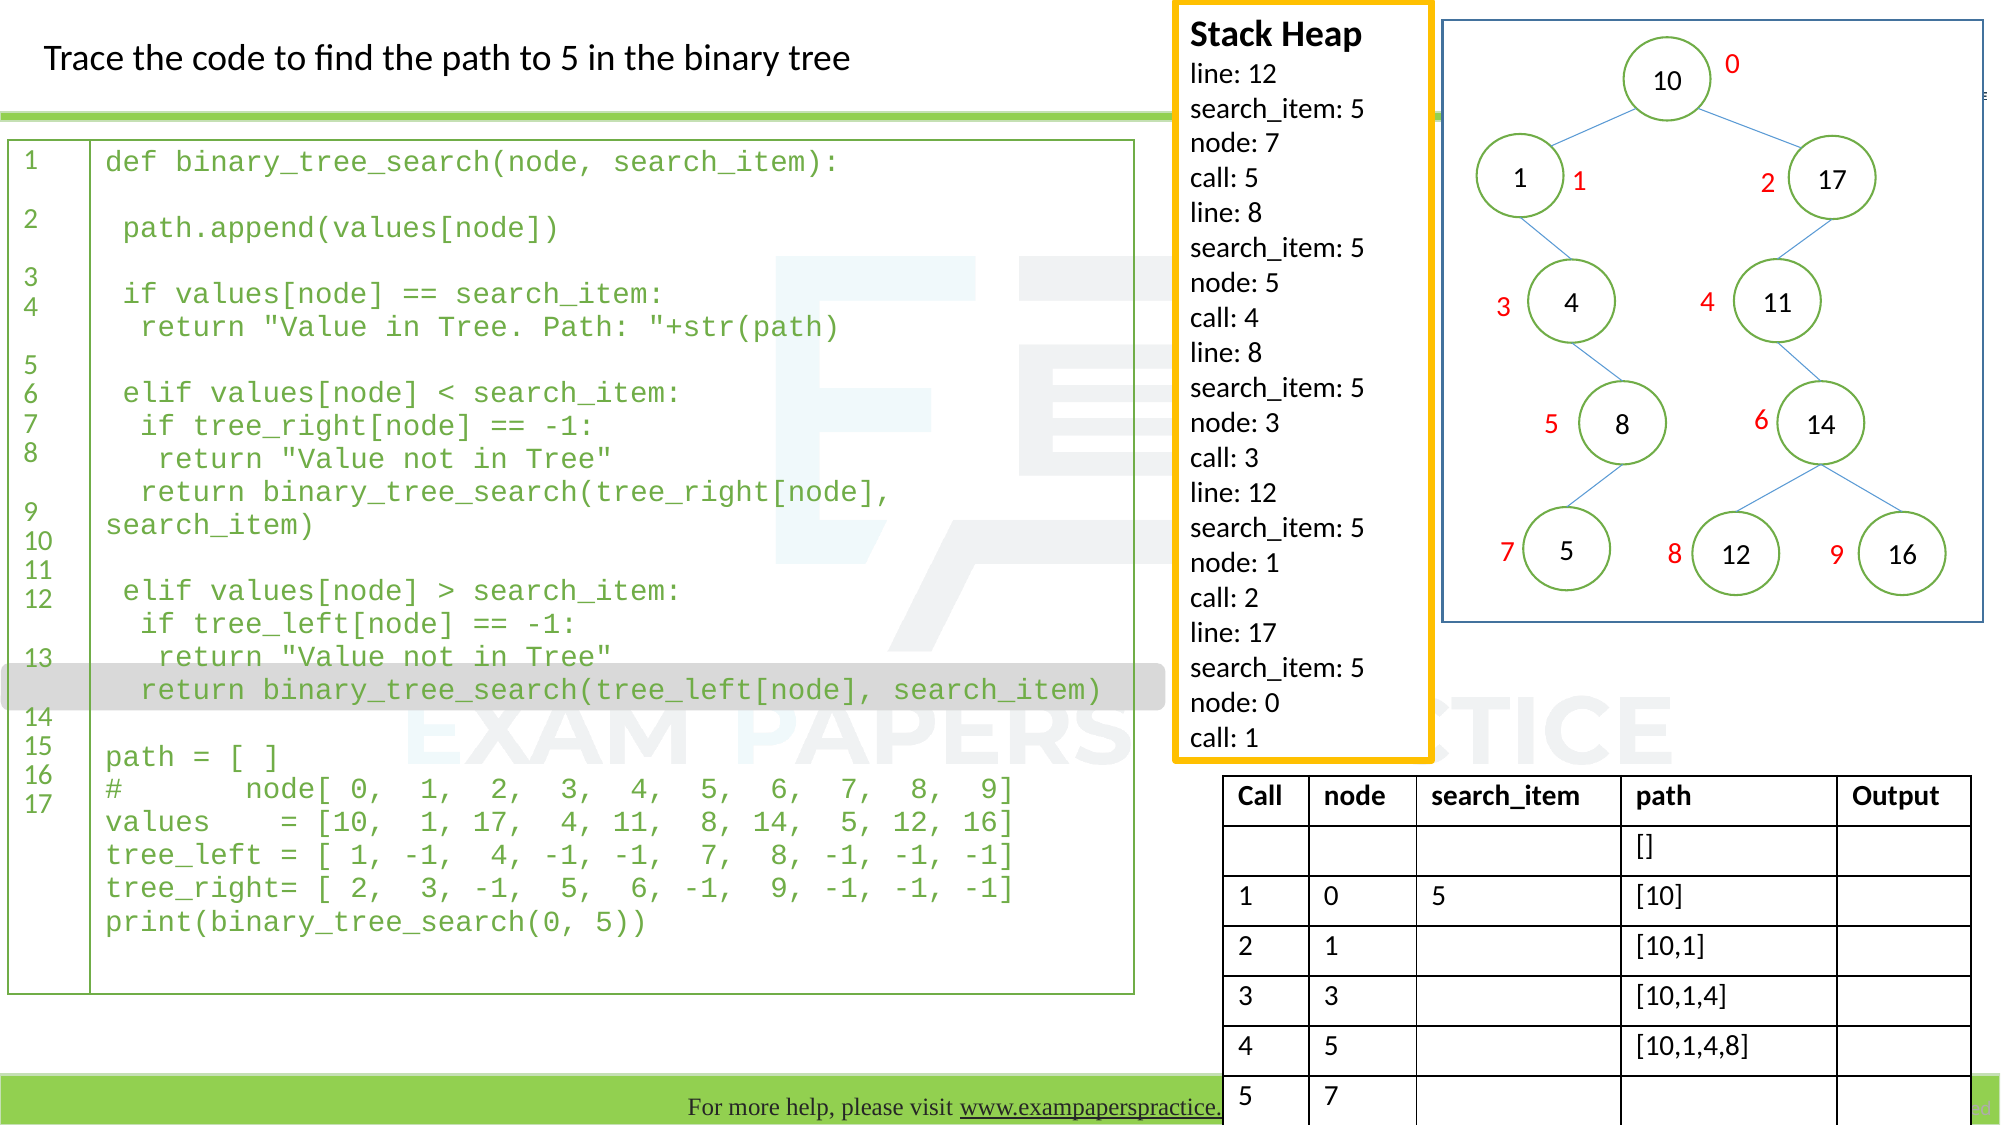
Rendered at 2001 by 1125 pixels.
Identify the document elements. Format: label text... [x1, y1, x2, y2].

table_cell [1417, 827, 1620, 875]
table_header node [1310, 777, 1416, 825]
table_cell [1417, 1077, 1620, 1125]
table_cell [10,1] [1622, 927, 1836, 975]
text_box Stack Heap line: 12 search_item: 5 node: 7 call: 5 line: 8 search_item: 5 node: 5 call: 4 line: 8 search_item: 5 node: 3 call: 3 line: 12 search_item: 5 node: 1 call: 2 line: 17 search_item: 5 node: 0 call: 1 [1175, 1, 1432, 761]
table_cell [10] [1622, 877, 1836, 925]
table_cell [1838, 1077, 1970, 1125]
table_cell [1838, 977, 1970, 1025]
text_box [1442, 20, 1984, 623]
table_cell 1 [1310, 927, 1416, 975]
text_box [1135, 663, 1166, 711]
table_cell [1838, 827, 1970, 875]
table_header Call [1224, 777, 1308, 825]
table_cell [1417, 927, 1620, 975]
table_header search_item [1417, 777, 1620, 825]
table_cell [1838, 877, 1970, 925]
table_header def binary_tree_search(node, search_item): path.append(values[node]) if values[node] == search_item: return "Value in Tree. Path: "+str(path) elif values[node] < search_item: if tree_right[node] == -1: return "Value not in Tree" return binary_tree_search(tree_right[node], search_item) elif values[node] > search_item: if tree_left[node] == -1: return "Value not in Tree" return binary_tree_search(tree_left[node], search_item) path = [ ] # node[ 0, 1, 2, 3, 4, 5, 6, 7, 8, 9] values = [10, 1, 17, 4, 11, 8, 14, 5, 12, 16] tree_left = [ 1, -1, 4, -1, -1, 7, 8, -1, -1, -1] tree_right= [ 2, 3, -1, 5, 6, -1, 9, -1, -1, -1] print(binary_tree_search(0, 5)) [91, 141, 1133, 993]
table_cell [1838, 927, 1970, 975]
table_cell 5 [1224, 1077, 1308, 1125]
table_cell [1622, 1077, 1836, 1125]
table_cell [1838, 1027, 1970, 1075]
table_cell 4 [1224, 1027, 1308, 1075]
text_box [0, 663, 7, 710]
table_cell 3 [1224, 977, 1308, 1025]
table_header 1 2 3 4 5 6 7 8 9 10 11 12 13 14 15 16 17 [9, 141, 89, 993]
table_cell 7 [1310, 1077, 1416, 1125]
table_cell [1310, 827, 1416, 875]
table_cell [1417, 1027, 1620, 1075]
table_cell 1 [1224, 877, 1308, 925]
table_header path [1622, 777, 1836, 825]
table_cell [10,1,4] [1622, 977, 1836, 1025]
table_header Output [1838, 777, 1970, 825]
text_box Trace the code to find the path to 5 in the binary tree [28, 25, 1072, 86]
table_cell 2 [1224, 927, 1308, 975]
table_cell 5 [1417, 877, 1620, 925]
table_cell 5 [1310, 1027, 1416, 1075]
table_cell [10,1,4,8] [1622, 1027, 1836, 1075]
table_cell 0 [1310, 877, 1416, 925]
table_cell 3 [1310, 977, 1416, 1025]
table_cell [1224, 827, 1308, 875]
table_cell [] [1622, 827, 1836, 875]
table_cell [1417, 977, 1620, 1025]
